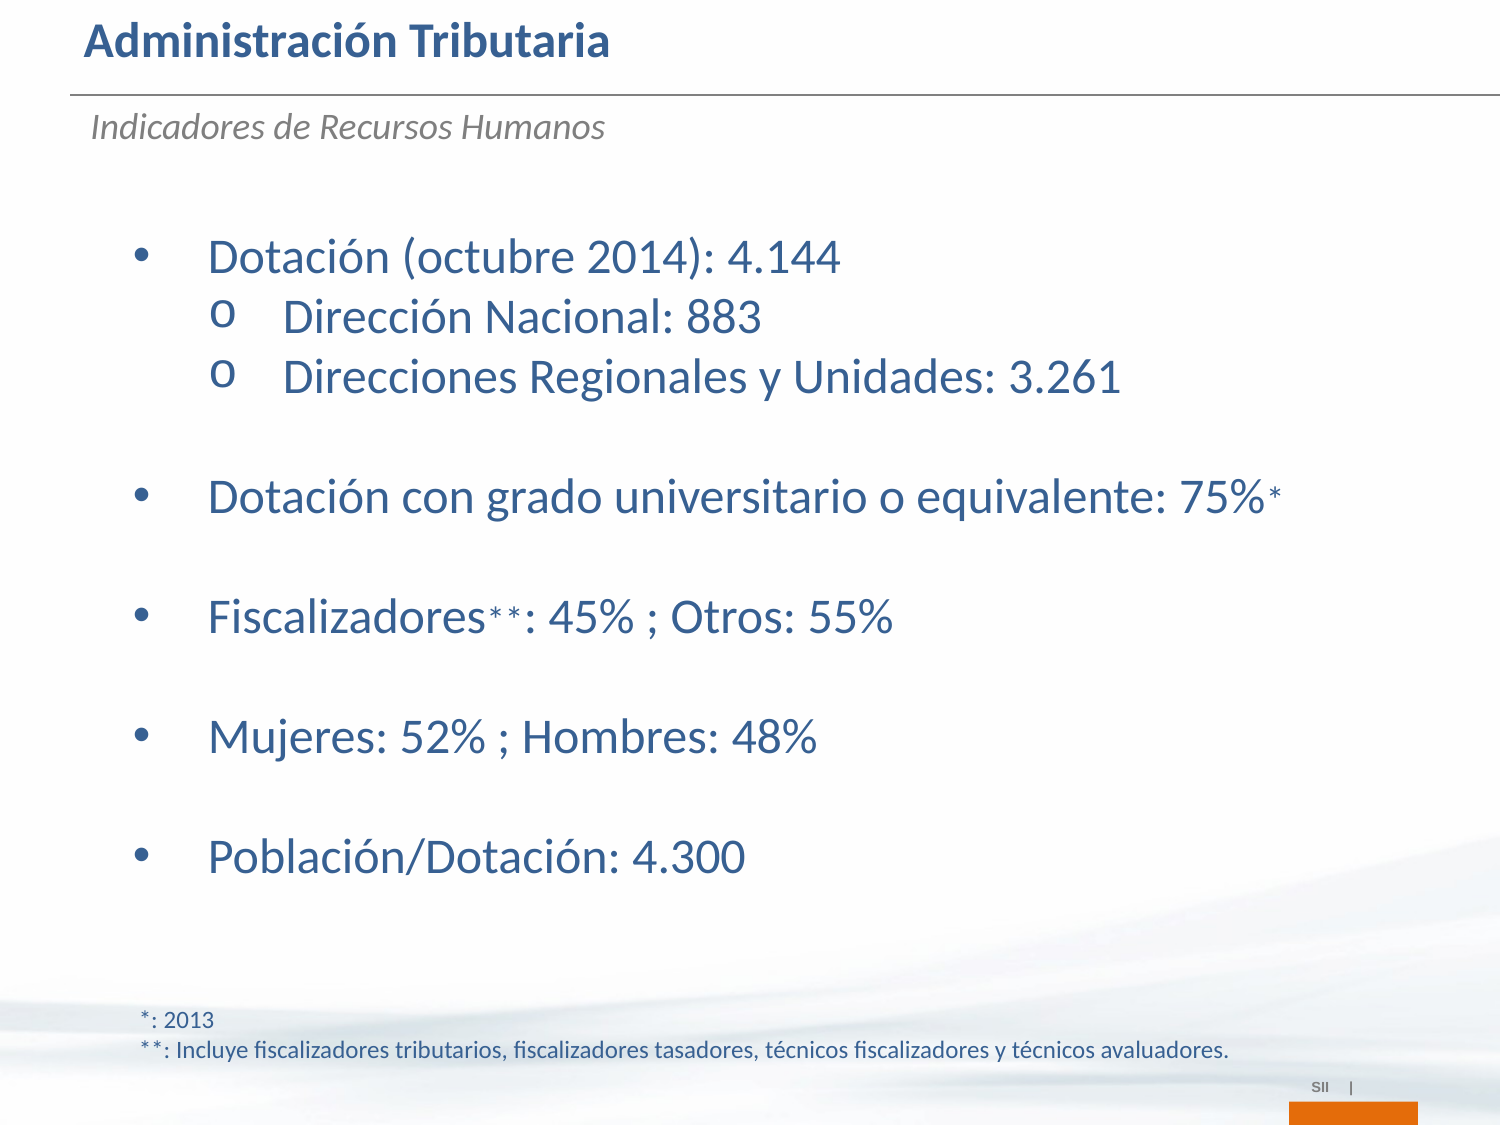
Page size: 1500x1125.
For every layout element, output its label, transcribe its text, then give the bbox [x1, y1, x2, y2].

text_box *: 2013 **: Incluye fiscalizadores tributarios, fiscalizadores tasadores, técnicos fiscalizadores y técnicos avaluadores. [123, 995, 1289, 1071]
text_box Dotación (octubre 2014): 4.144 Dirección Nacional: 883 Direcciones Regionales y Unidades: 3.261 Dotación con grado universitario o equivalente: 75%* Fiscalizadores**: 45% ; Otros: 55% Mujeres: 52% ; Hombres: 48% Población/Dotación: 4.300 [118, 216, 1300, 1072]
text_box Indicadores de Recursos Humanos [75, 102, 621, 155]
text_box [1287, 1099, 1420, 1125]
picture [0, 0, 1500, 1125]
text_box Administración Tributaria [69, 0, 627, 76]
text_box SII | [1257, 1070, 1376, 1103]
